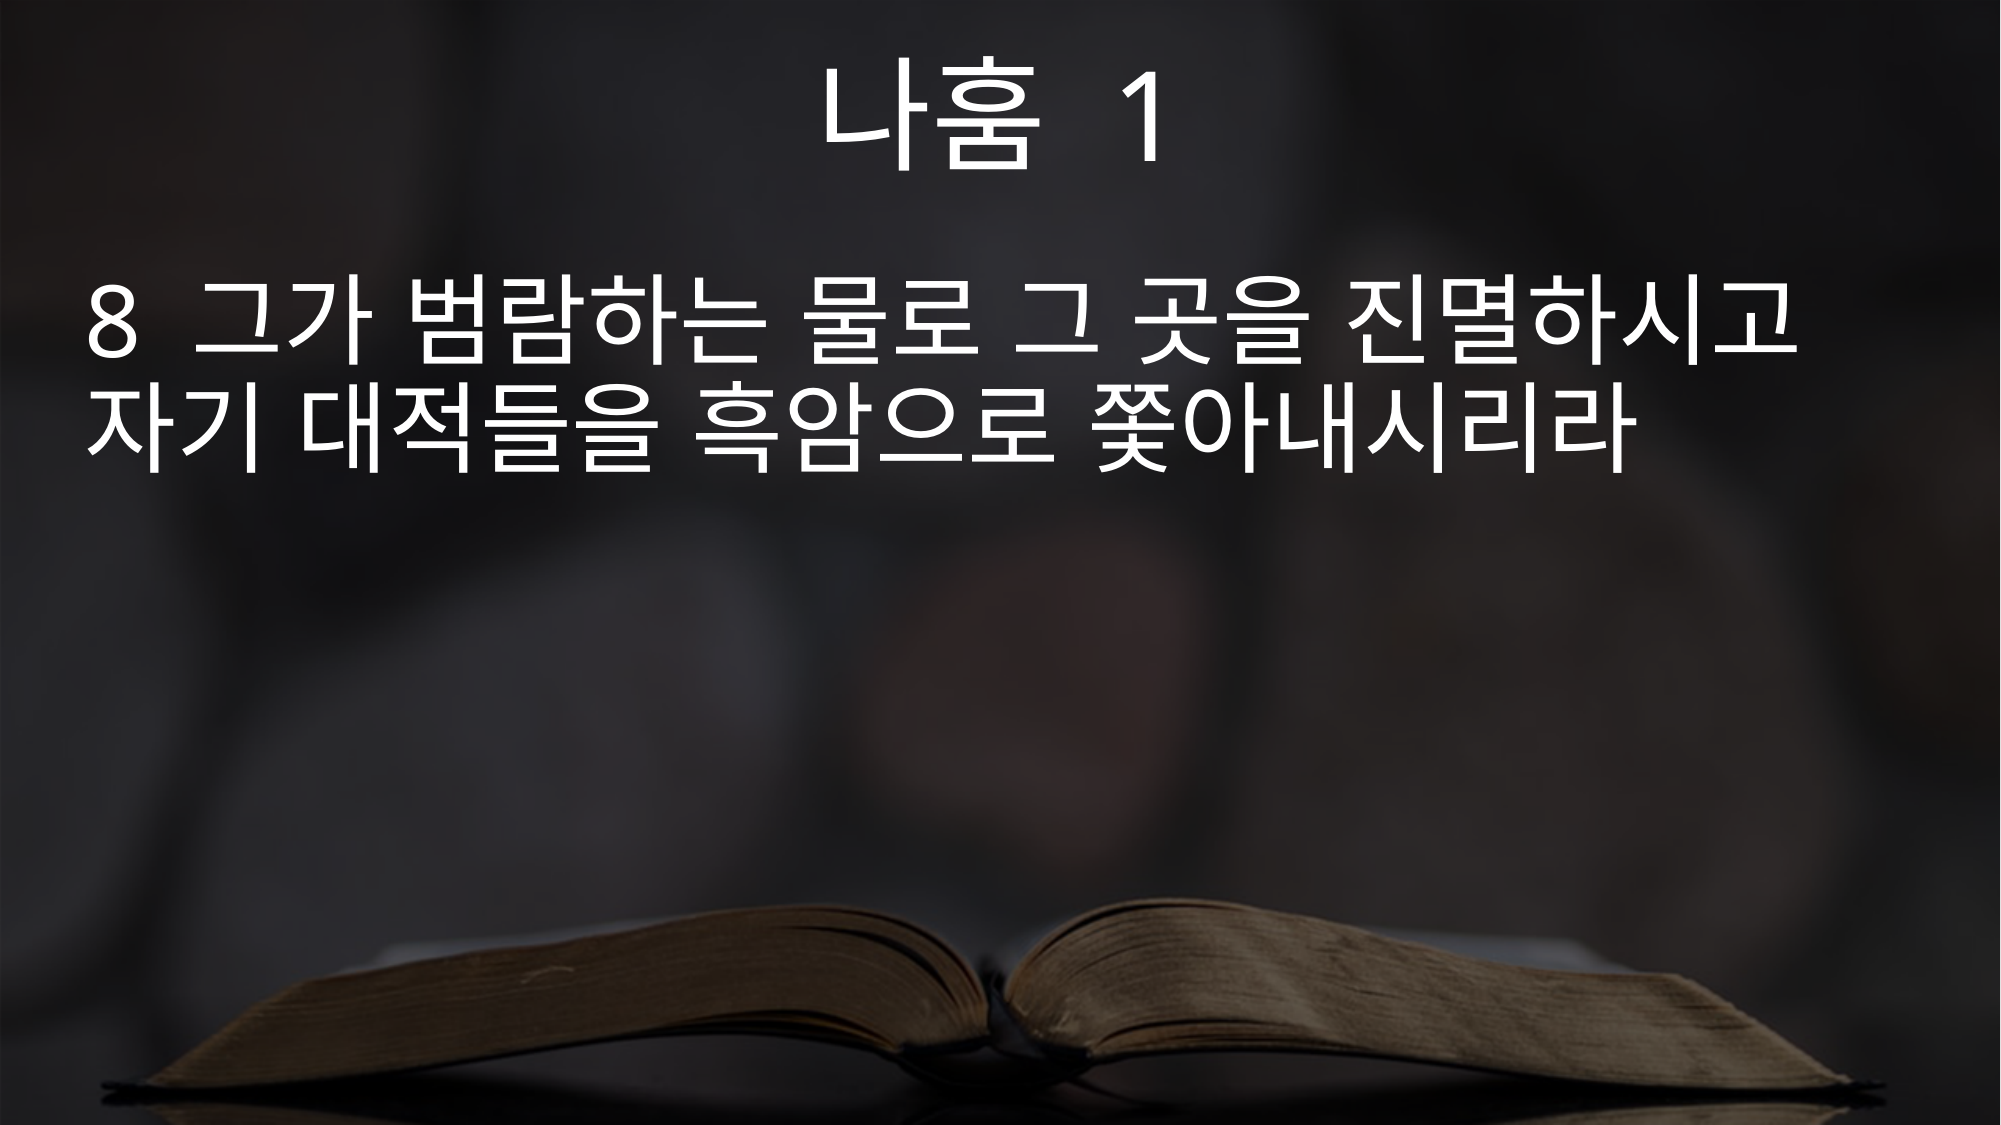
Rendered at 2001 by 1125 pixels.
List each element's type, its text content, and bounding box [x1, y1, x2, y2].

list 8 그가 범람하는 물로 그 곳을 진멸하시고 자기 대적들을 흑암으로 쫓아내시리라 [69, 263, 1953, 423]
footer 나훔 1 [0, 32, 2000, 192]
picture [0, 0, 2001, 1125]
